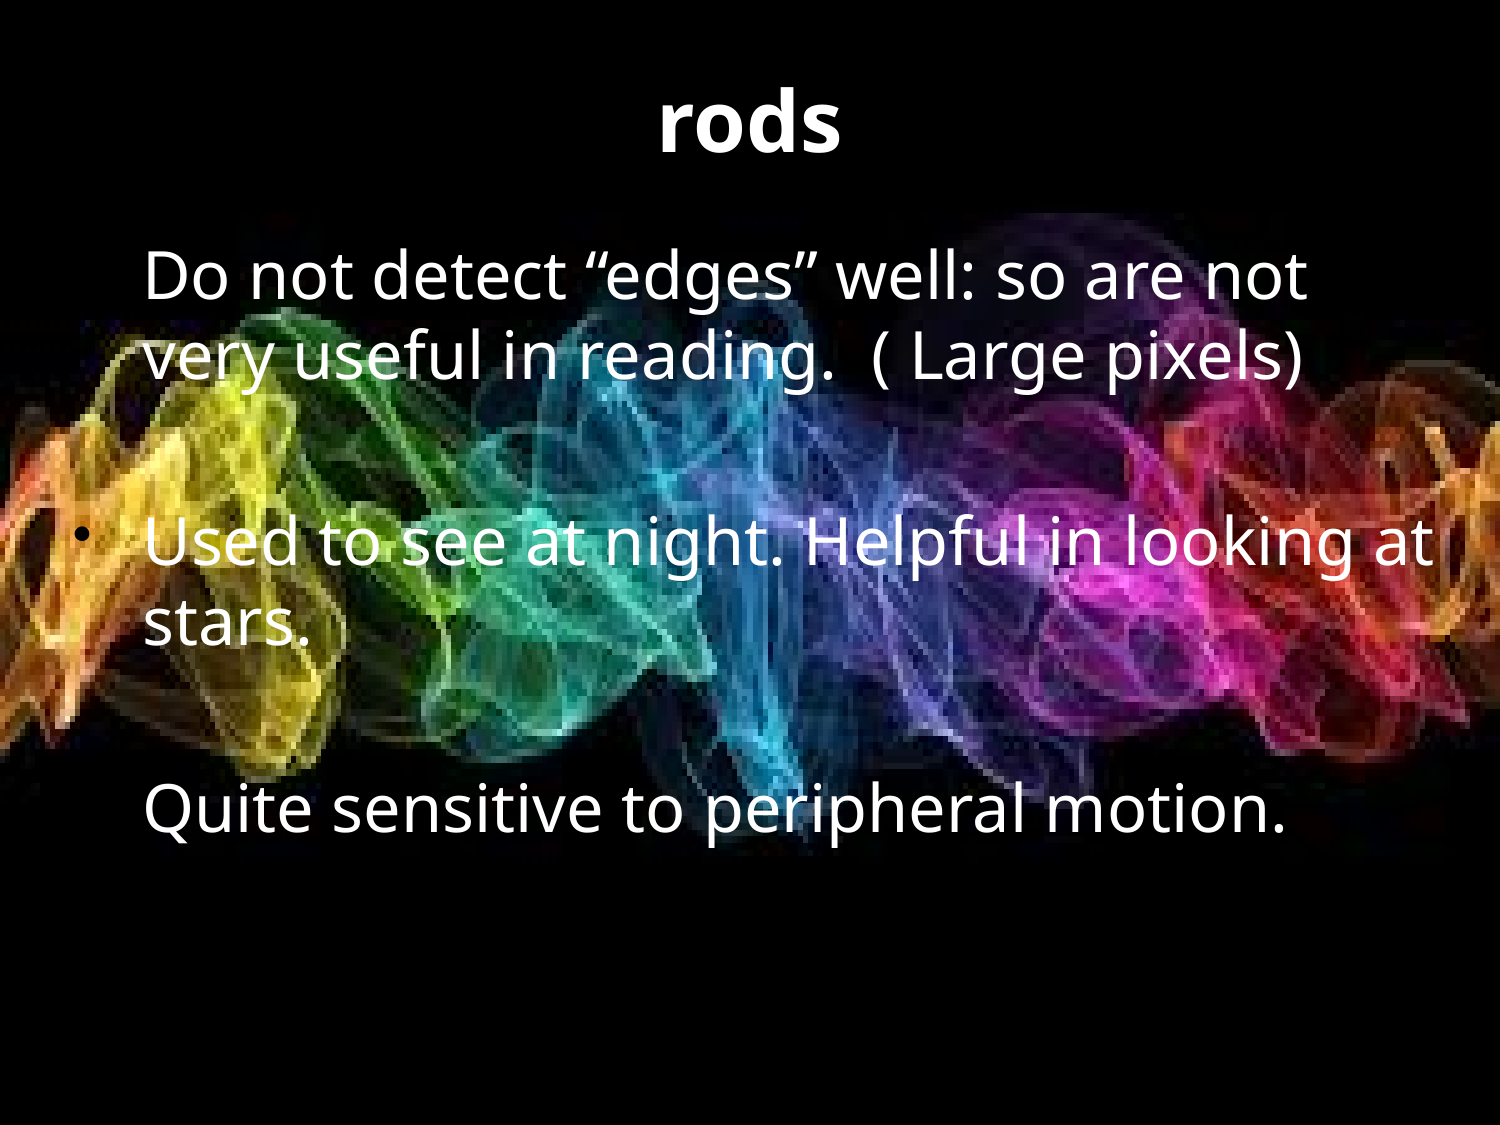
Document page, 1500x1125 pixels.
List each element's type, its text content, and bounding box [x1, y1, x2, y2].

picture [0, 0, 1500, 1125]
title rods [112, 24, 1388, 213]
list Do not detect “edges” well: so are not very useful in reading. ( Large pixels) Used to see at night. Helpful in looking at stars. Quite sensitive to peripheral motion. [37, 224, 1463, 950]
